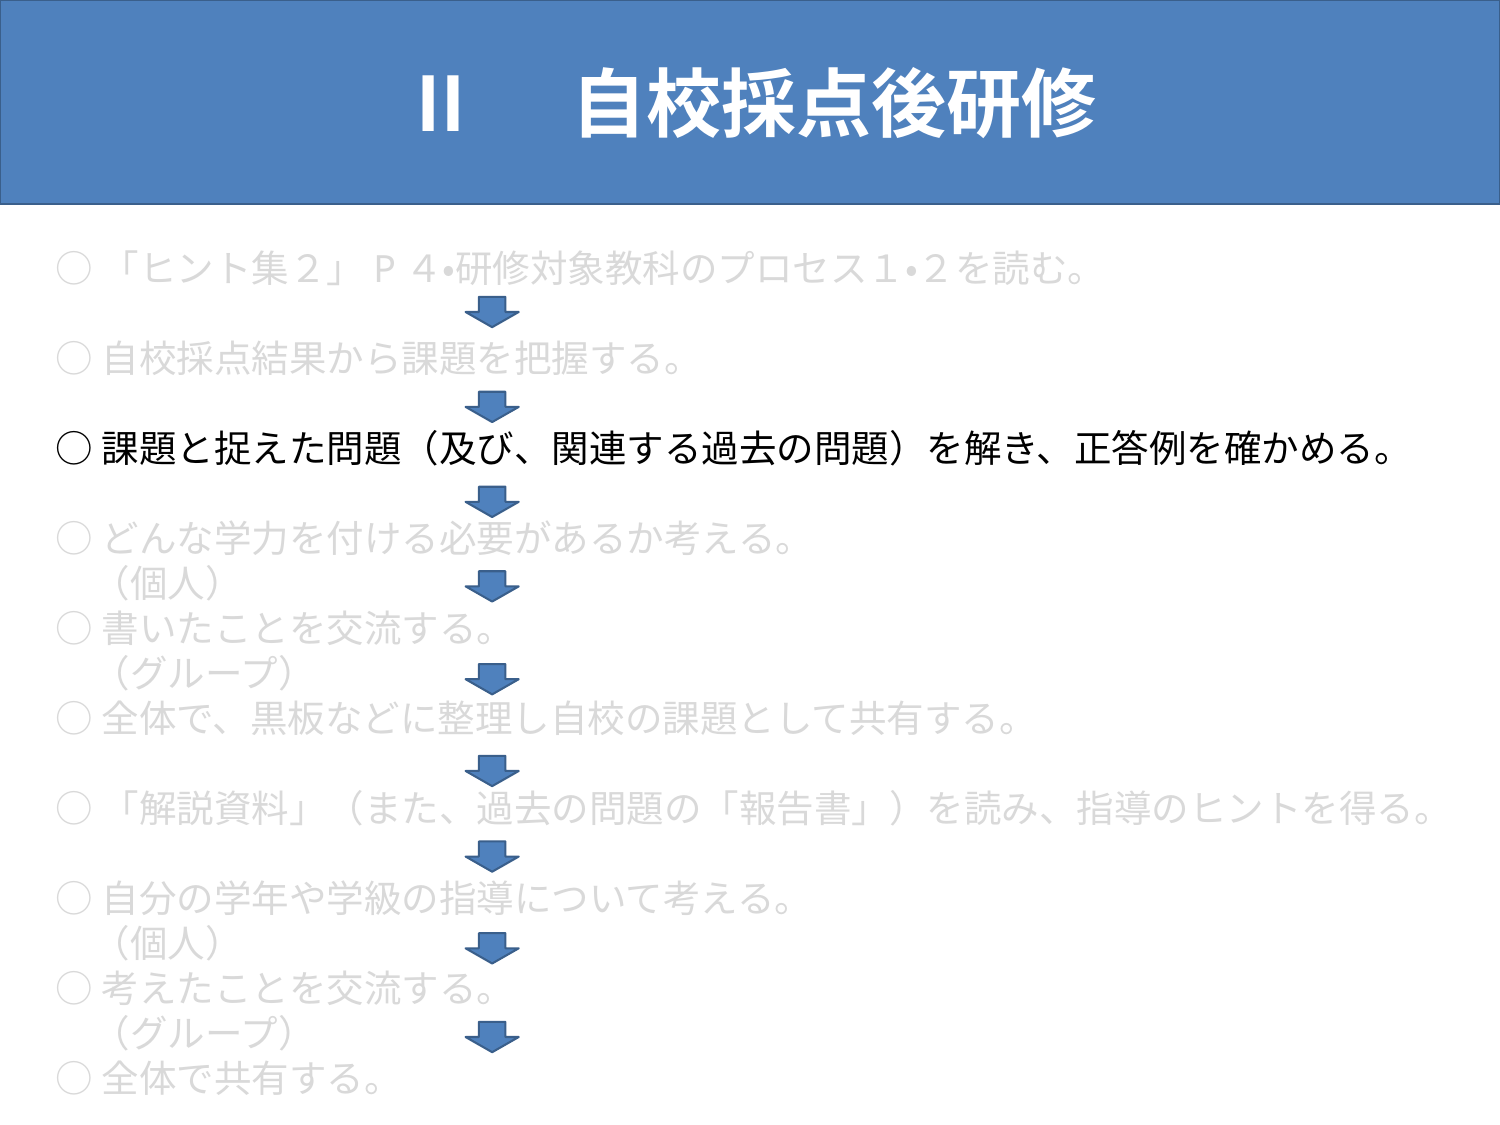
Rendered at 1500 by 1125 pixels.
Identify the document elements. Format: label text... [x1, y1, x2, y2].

text_box Ⅱ 自校採点後研修 [0, 0, 1500, 205]
text_box [464, 570, 520, 603]
text_box [464, 1020, 520, 1054]
text_box [464, 390, 520, 423]
text_box [464, 663, 520, 696]
text_box [464, 754, 520, 788]
text_box [464, 932, 520, 965]
text_box [464, 295, 520, 329]
text_box [464, 840, 520, 873]
text_box [464, 485, 520, 518]
text_box ○「ヒント集２」P４・研修対象教科のプロセス１・２を読む。 ○自校採点結果から課題を把握する。 ○課題と捉えた問題（及び、関連する過去の問題）を解き、正答例を確かめる。 ○どんな学力を付ける必要があるか考える。 （個人） ○書いたことを交流する。 （グループ） ○全体で、黒板などに整理し自校の課題として共有する。 ○「解説資料」（また、過去の問題の「報告書」）を読み、指導のヒントを得る。 ○自分の学年や学級の指導について考える。 （個人） ○考えたことを交流する。 （グループ） ○全体で共有する。 [40, 237, 1460, 1108]
